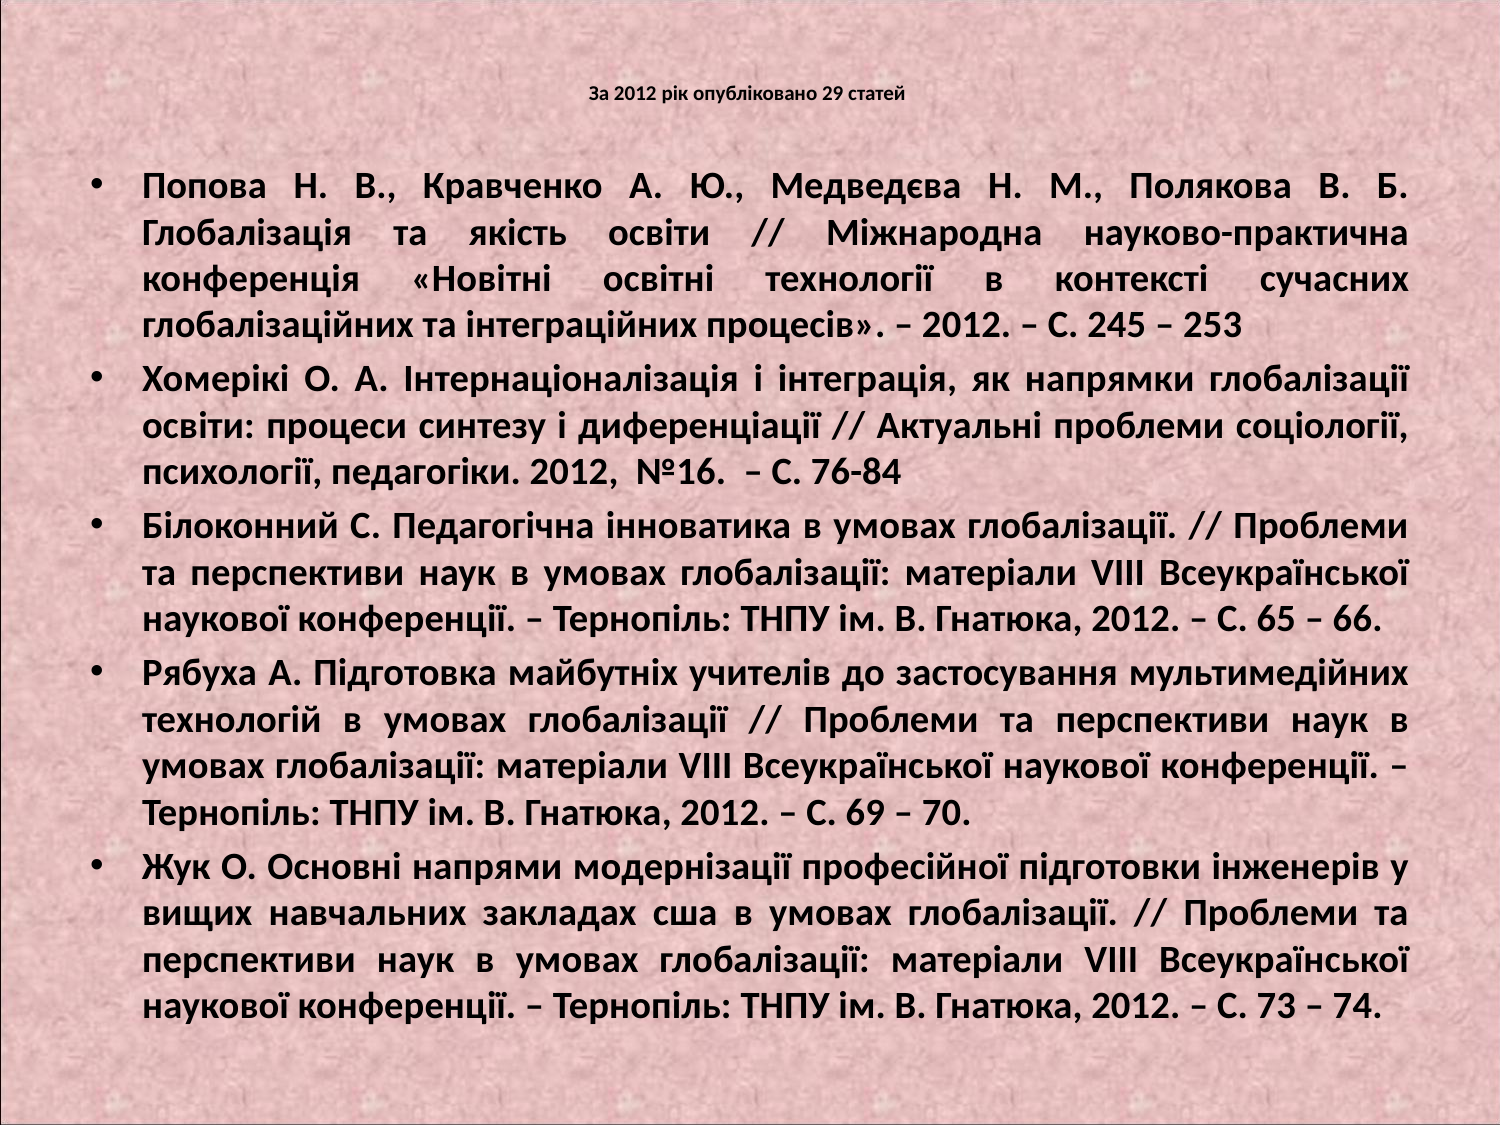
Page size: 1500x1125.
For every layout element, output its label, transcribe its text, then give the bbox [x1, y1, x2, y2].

picture [0, 0, 1500, 1125]
title За 2012 рік опубліковано 29 статей [74, 44, 1426, 165]
list Попова Н. В., Кравченко А. Ю., Медведєва Н. М., Полякова В. Б. Глобалізація та якість освіти // Міжнародна науково-практична конференція «Новітні освітні технології в контексті сучасних глобалізаційних та інтеграційних процесів». – 2012. – С. 245 – 253 Хомерікі О. А. Інтернаціоналізація і інтеграція, як напрямки глобалізації освіти: процеси синтезу і диференціації // Актуальні проблеми соціології, психології, педагогіки. 2012, №16. – С. 76-84 Білоконний С. Педагогічна інноватика в умовах глобалізації. // Проблеми та перспективи наук в умовах глобалізації: матеріали VIII Всеукраїнської наукової конференції. – Тернопіль: ТНПУ ім. В. Гнатюка, 2012. – С. 65 – 66. Рябуха А. Підготовка майбутніх учителів до застосування мультимедійних технологій в умовах глобалізації // Проблеми та перспективи наук в умовах глобалізації: матеріали VIII Всеукраїнської наукової конференції. – Тернопіль: ТНПУ ім. В. Гнатюка, 2012. – С. 69 – 70. Жук О. Основні напрями модернізації професійної підготовки інженерів у вищих навчальних закладах сша в умовах глобалізації. // Проблеми та перспективи наук в умовах глобалізації: матеріали VIII Всеукраїнської наукової конференції. – Тернопіль: ТНПУ ім. В. Гнатюка, 2012. – С. 73 – 74. [74, 165, 1426, 1055]
